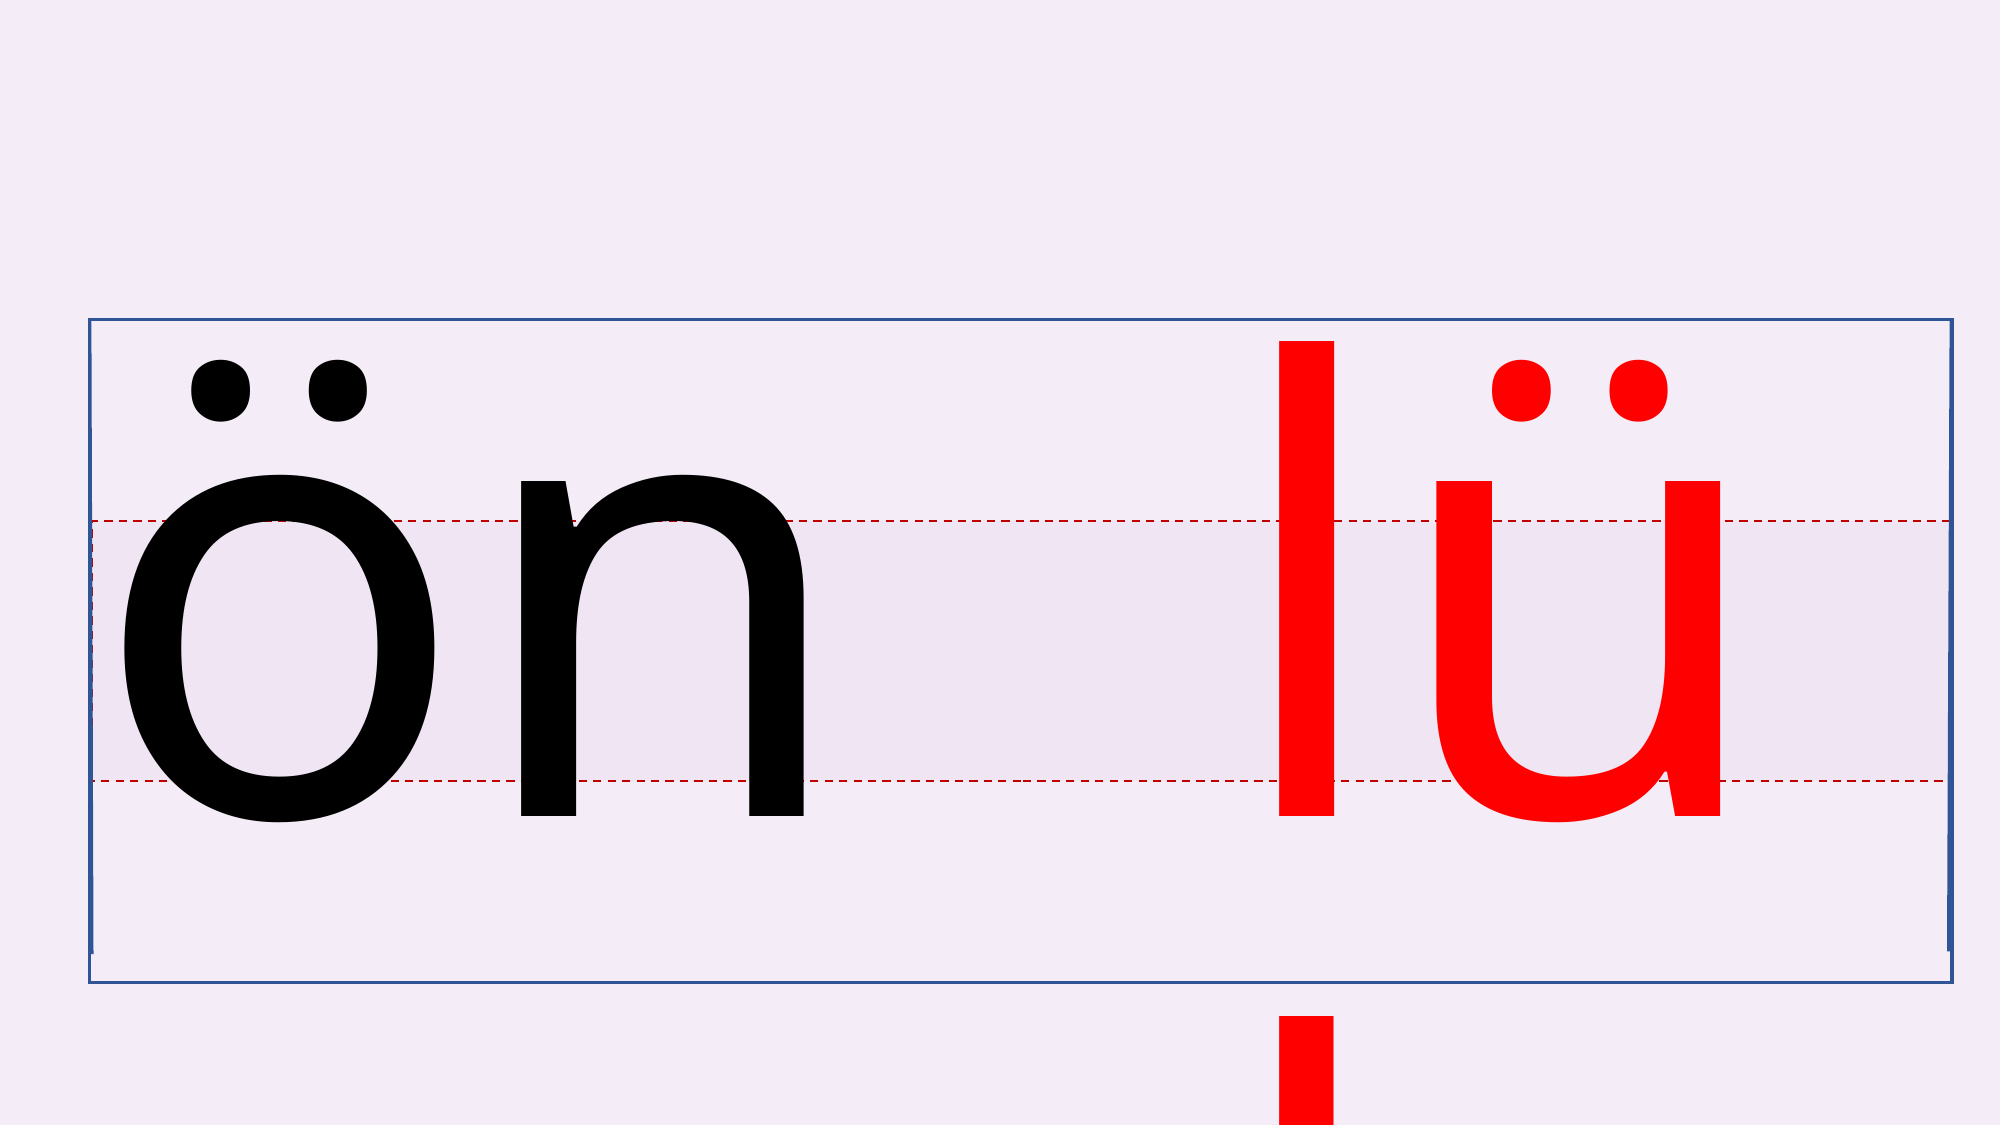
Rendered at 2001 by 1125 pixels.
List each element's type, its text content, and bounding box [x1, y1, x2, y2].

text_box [89, 319, 1953, 983]
text_box lük [1211, 269, 2000, 1093]
subtitle ön [75, 269, 1211, 1048]
